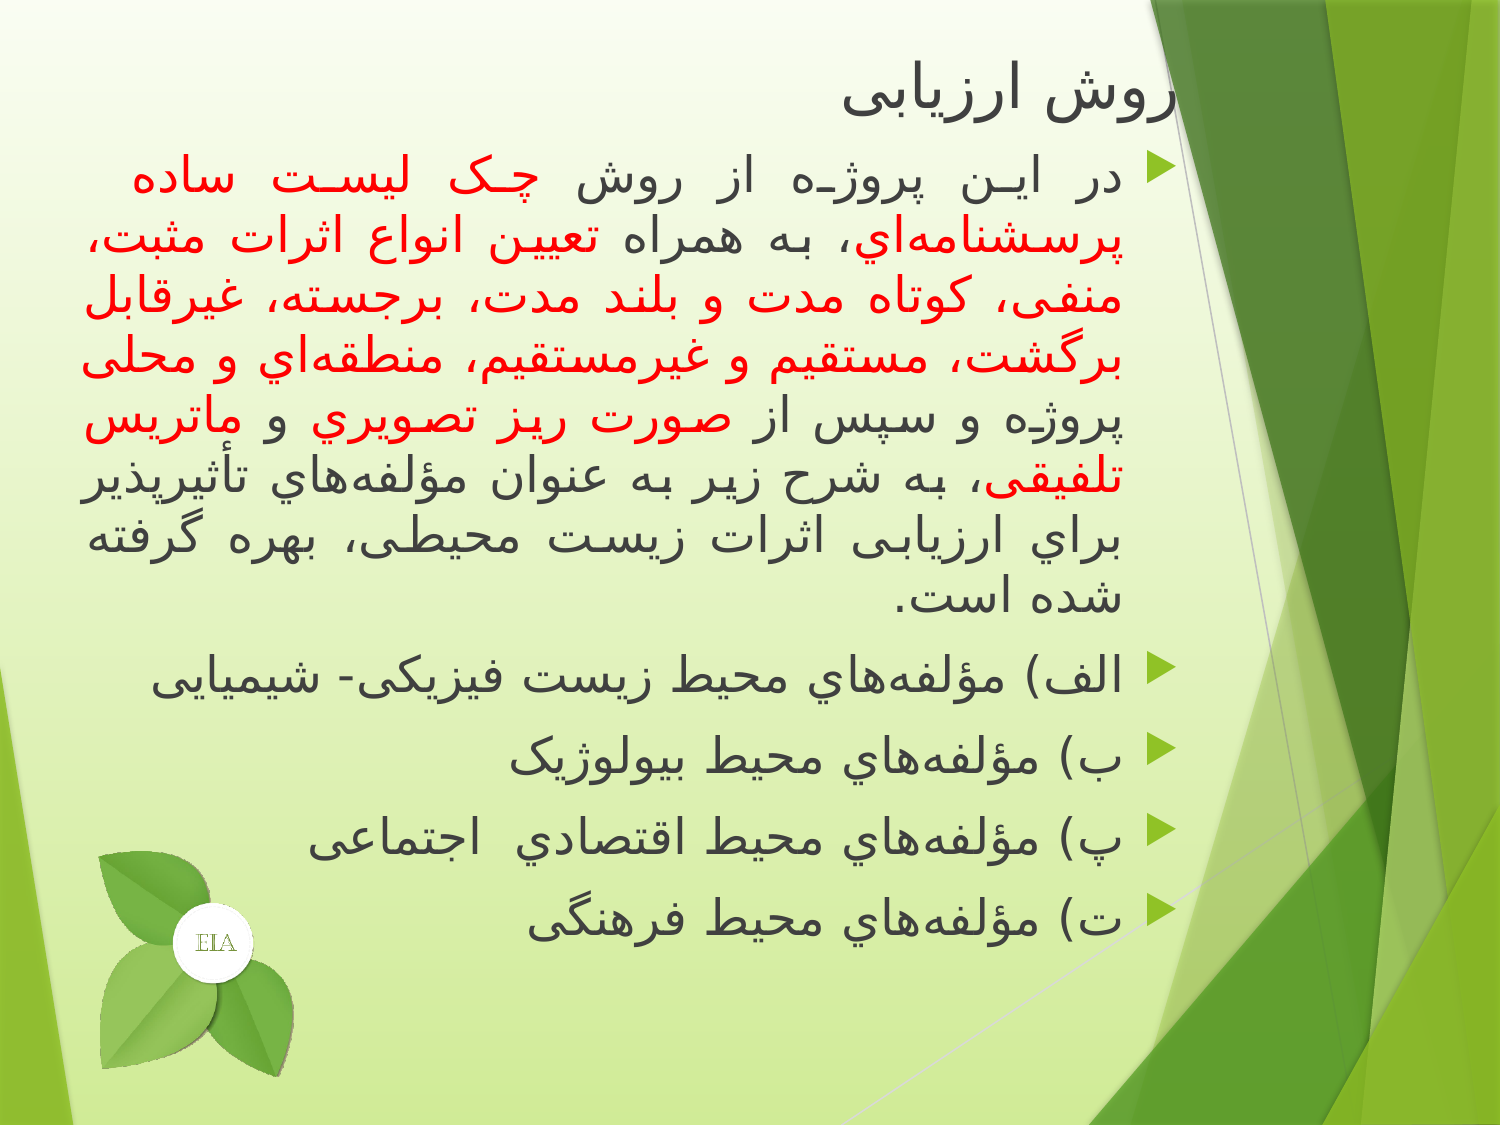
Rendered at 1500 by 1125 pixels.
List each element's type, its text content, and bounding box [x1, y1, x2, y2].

picture [98, 843, 294, 1077]
list روش ارزیابی در این پروژه از روش چک لیست ساده پرسشنامه‌اي، به همراه تعیین انواع اثرات مثبت، منفی، کوتاه مدت و بلند مدت، برجسته، غیرقابل برگشت، مستقیم و غیرمستقیم، منطقه‌اي و محلی پروژه و سپس از صورت ریز تصویري و ماتریس تلفیقی، به شرح زیر به عنوان مؤلفه‌هاي تأثیرپذیر براي ارزیابی اثرات زیست محیطی، بهره گرفته شده است. الف) مؤلفه‌هاي محیط زیست فیزیکی- شیمیایی ب) مؤلفه‌هاي محیط بیولوژیک پ) مؤلفه‌هاي محیط اقتصادي اجتماعی ت) مؤلفه‌هاي محیط فرهنگی [63, 38, 1196, 1101]
